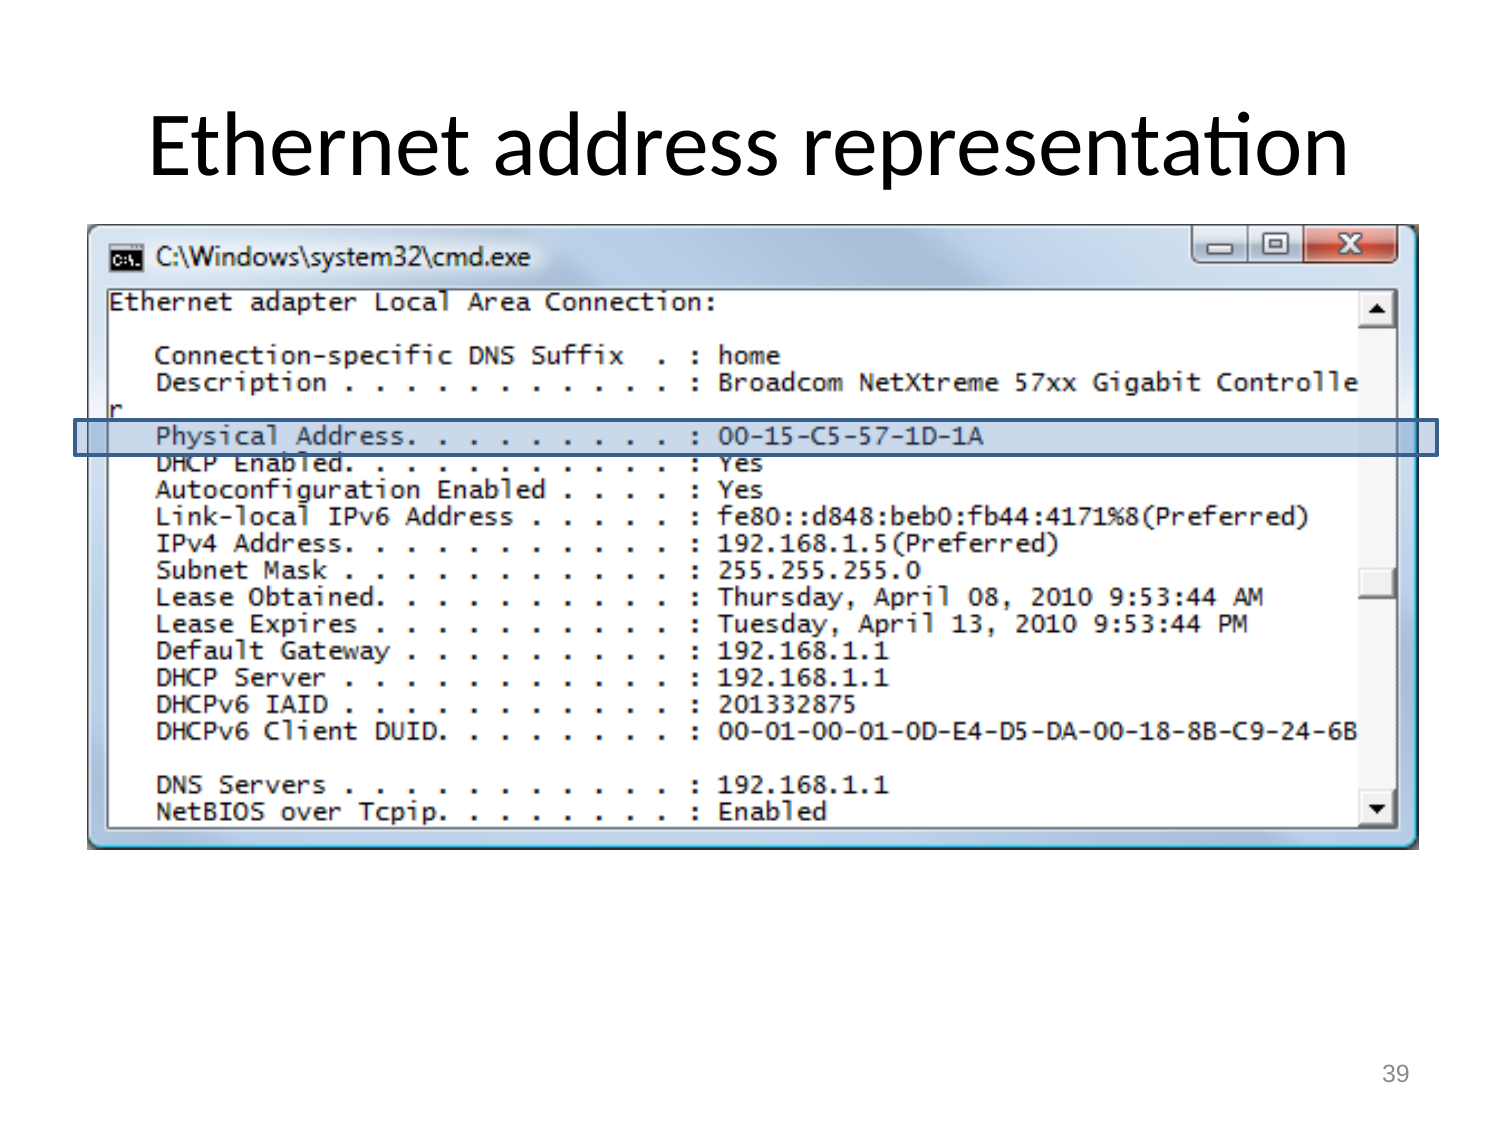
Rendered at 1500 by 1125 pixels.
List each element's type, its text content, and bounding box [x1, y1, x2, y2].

slide_number 39 [1074, 1042, 1425, 1103]
text_box [73, 418, 82, 457]
text_box [1422, 418, 1439, 457]
title Ethernet address representation [74, 44, 1426, 233]
picture [87, 224, 1419, 851]
